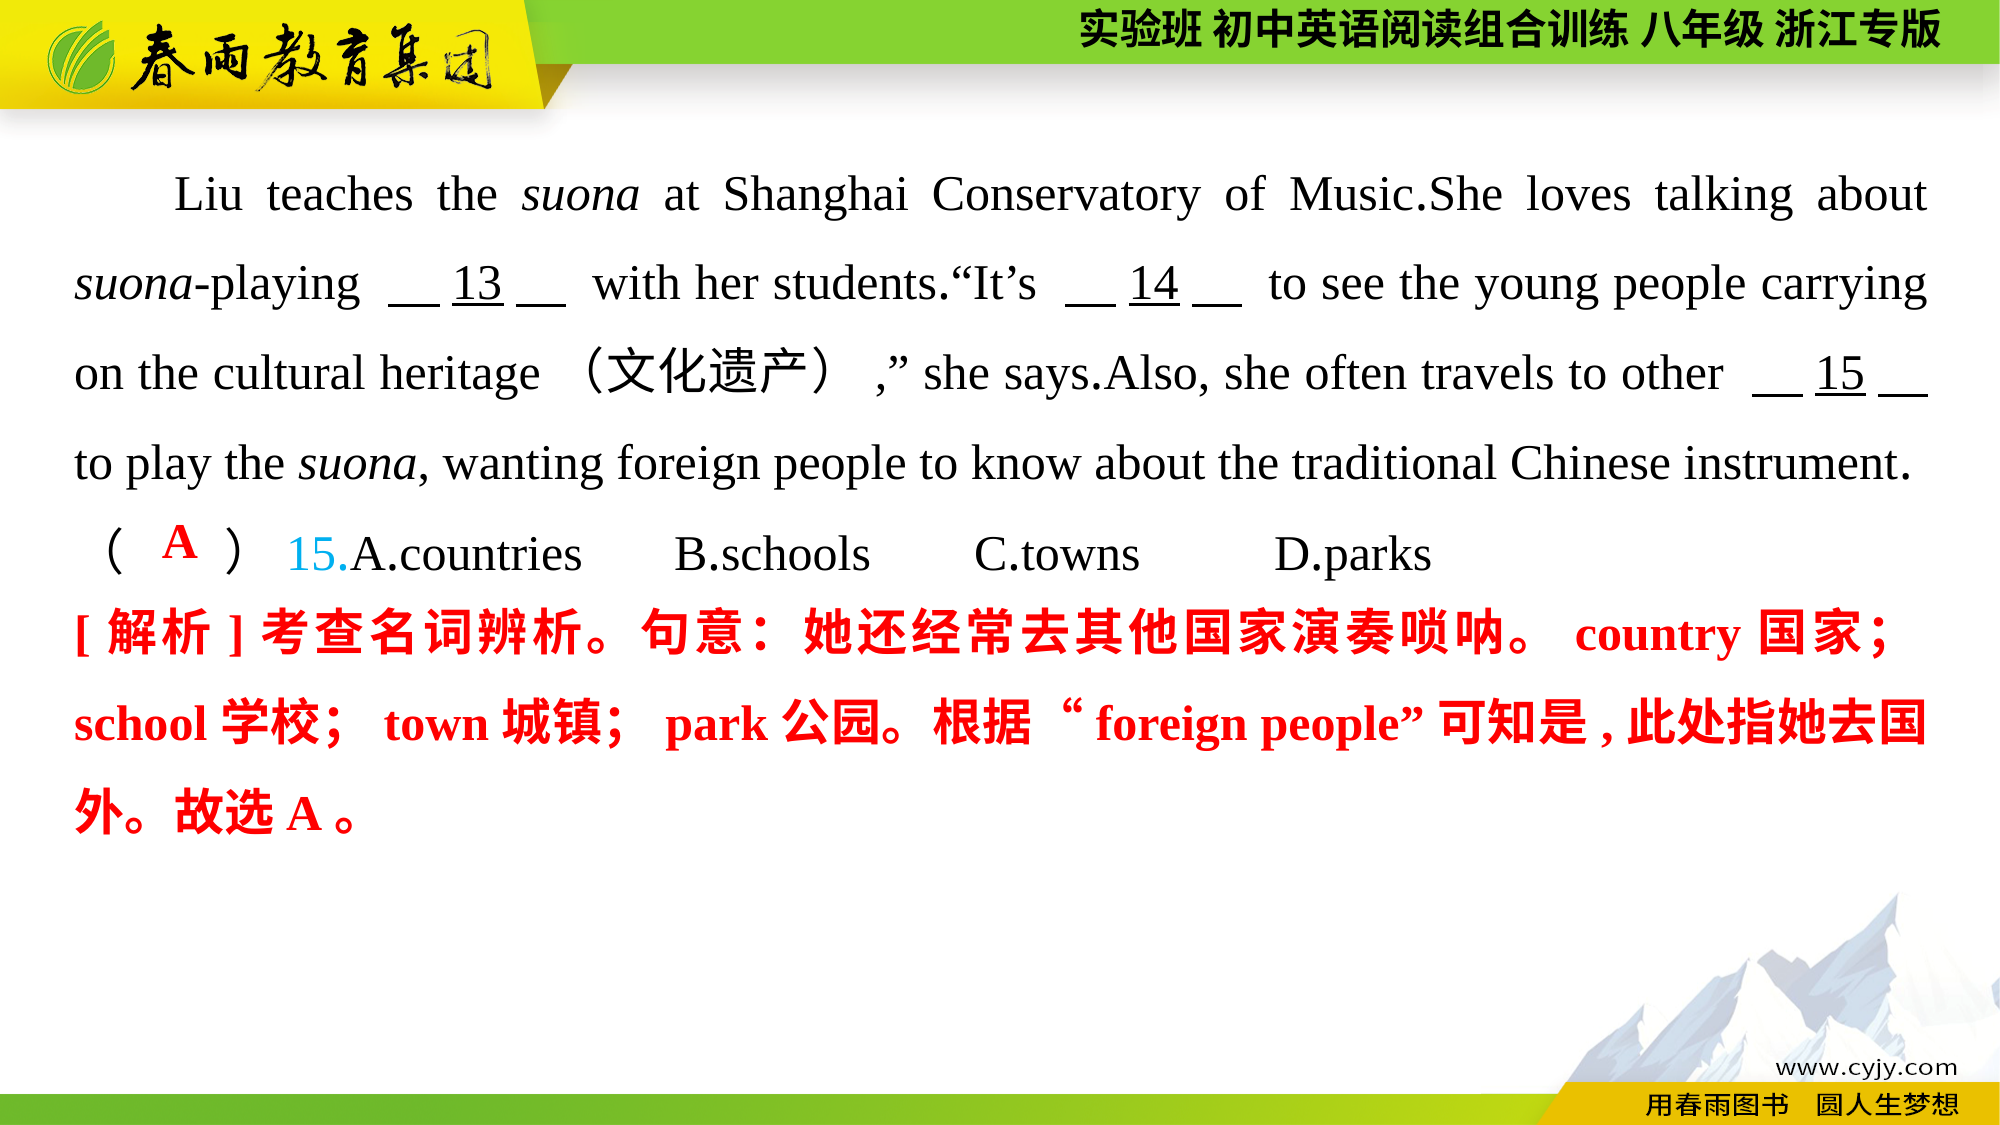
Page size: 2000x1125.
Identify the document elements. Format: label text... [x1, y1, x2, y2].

text_box A [147, 500, 213, 576]
text_box [解析]考查名词辨析。句意：她还经常去其他国家演奏唢呐。country国家；school学校；town城镇；park公园。根据“foreign people”可知是,此处指她去国外。故选A。 [59, 562, 1944, 848]
picture [0, 0, 2000, 1125]
list Liu teaches the suona at Shanghai Conservatory of Music.She loves talking about suona-playing 13 with her students.“It’s 14 to see the young people carrying on the cultural heritage（文化遗产）,” she says.Also, she often travels to other 15 to play the suona, wanting foreign people to know about the traditional Chinese instrument. （ ）15.A.countries B.schools C.towns D.parks [59, 122, 1944, 562]
